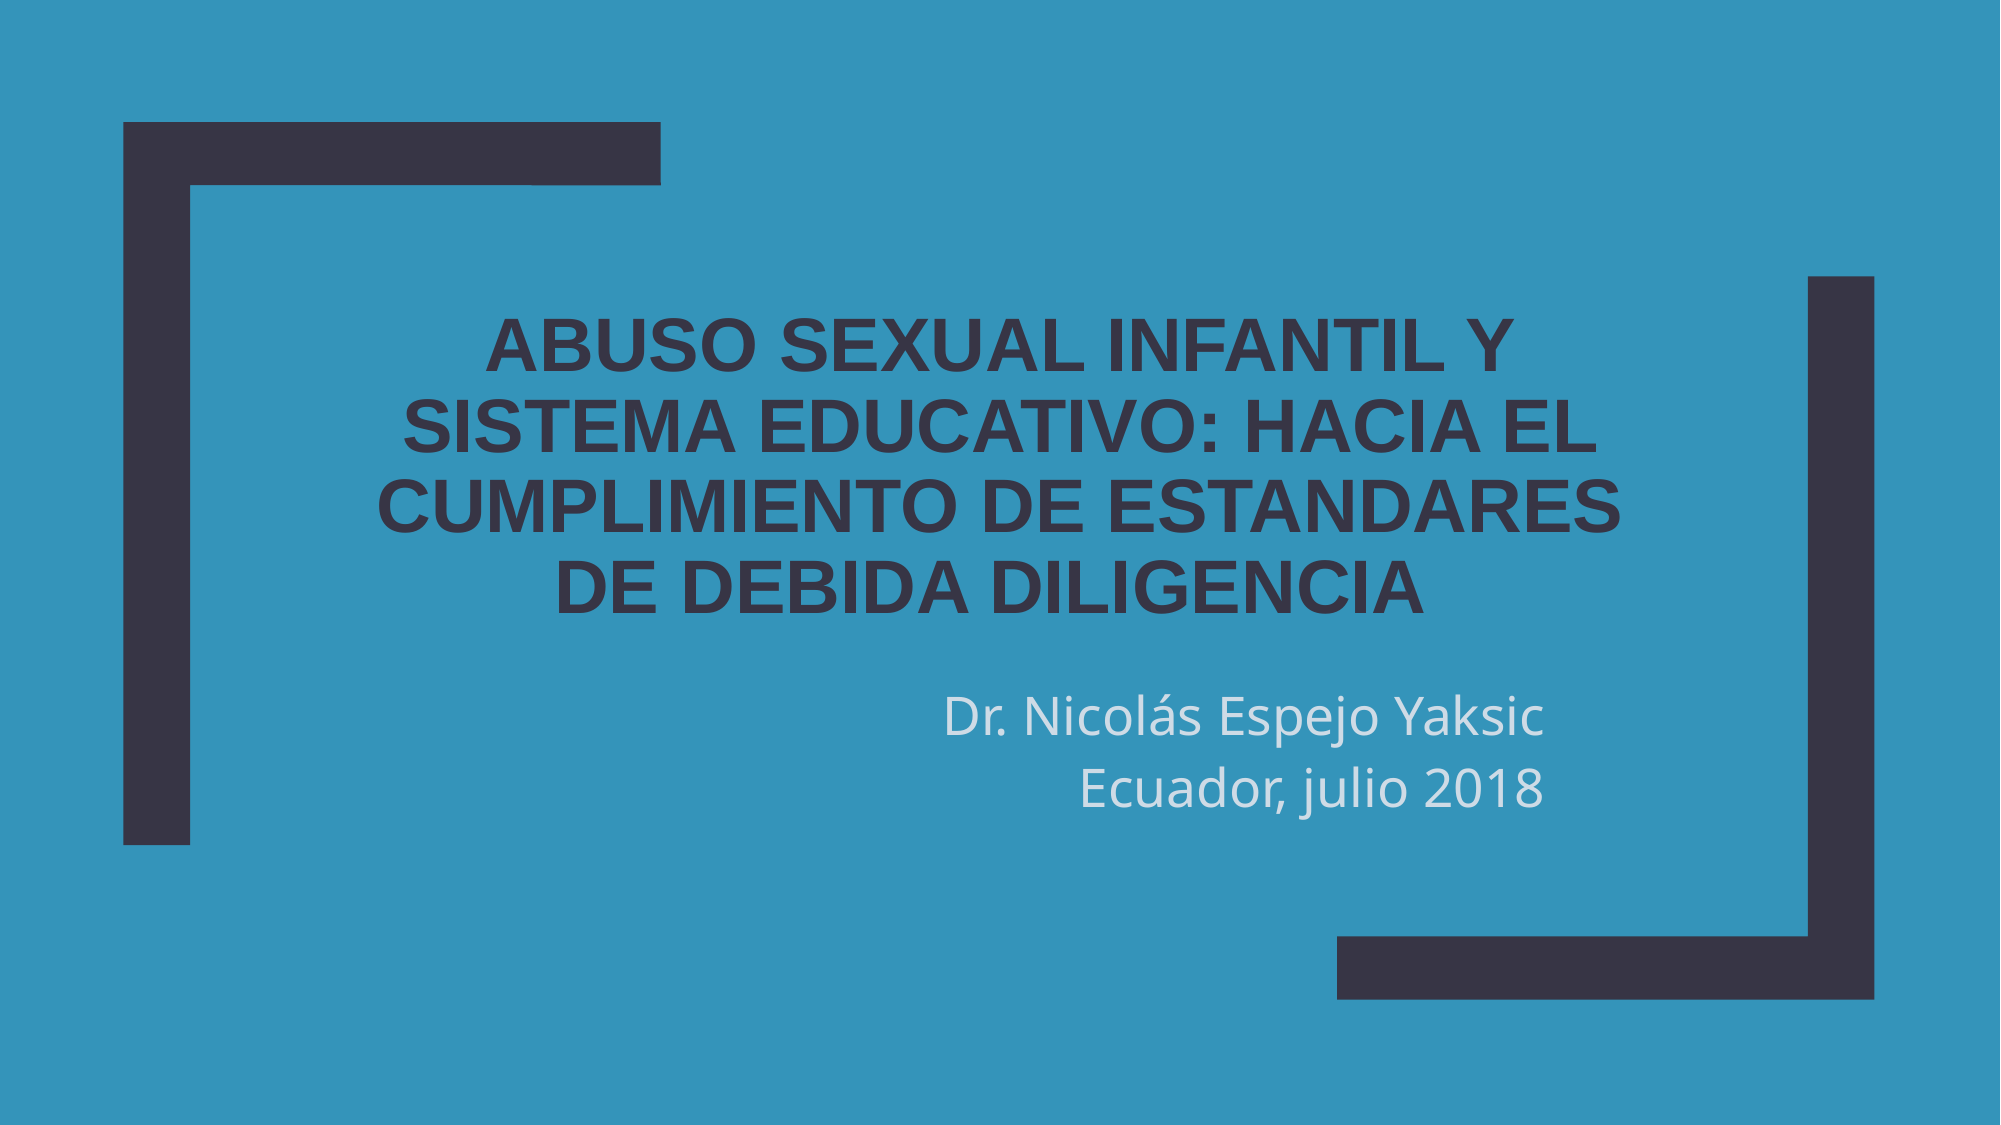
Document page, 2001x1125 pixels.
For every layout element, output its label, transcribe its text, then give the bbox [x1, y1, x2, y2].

title Abuso sexual infantil y sistema educativo: hacia el cumplimiento de estandares de debida diligencia [314, 293, 1686, 638]
subtitle Dr. Nicolás Espejo Yaksic Ecuador, julio 2018 [439, 649, 1561, 828]
